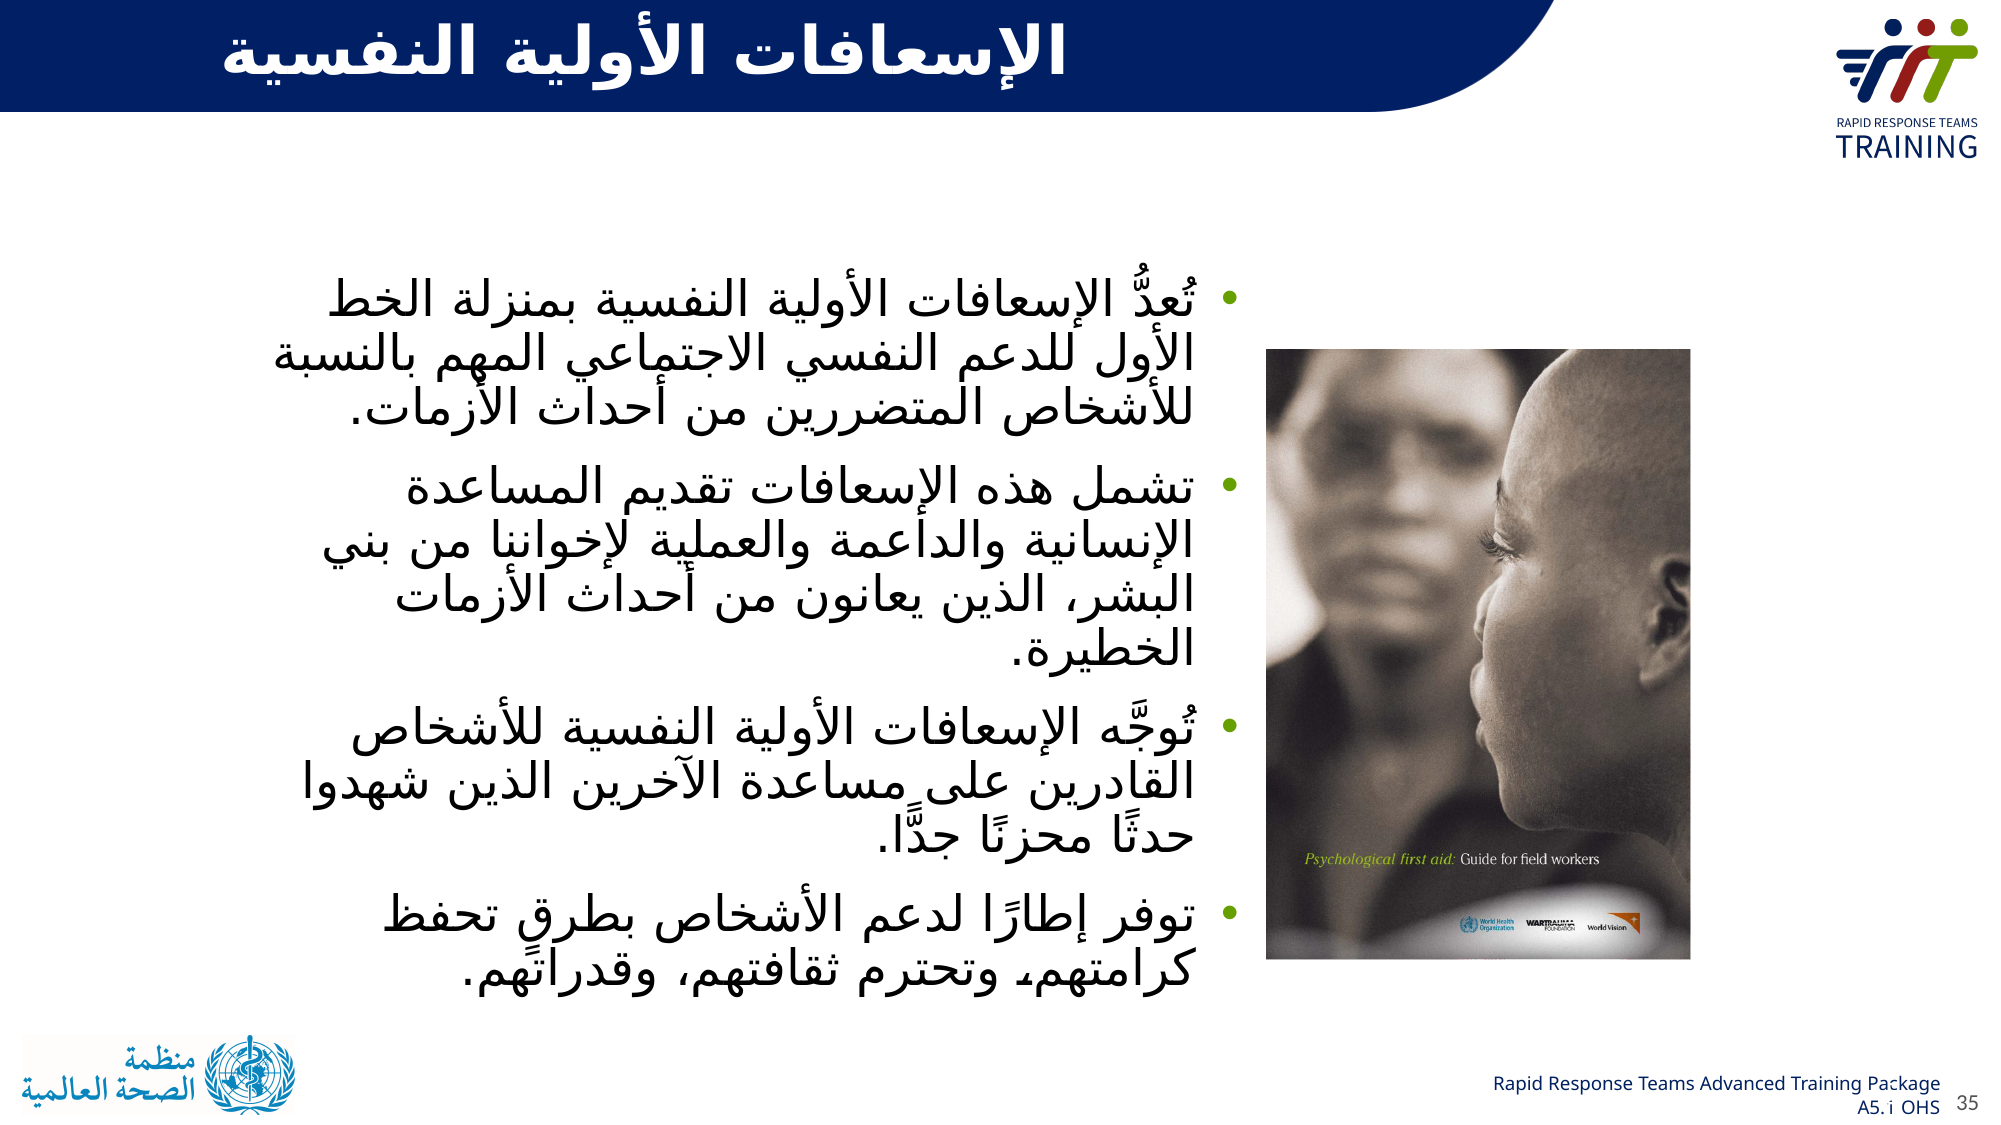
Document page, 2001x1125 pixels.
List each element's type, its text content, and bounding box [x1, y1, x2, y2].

picture [1835, 19, 1978, 167]
list تُعدُّ الإسعافات الأولية النفسية بمنزلة الخط الأول للدعم النفسي الاجتماعي المهم بالنسبة للأشخاص المتضررين من أحداث الأزمات. تشمل هذه الإسعافات تقديم المساعدة الإنسانية والداعمة والعملية لإخواننا من بني البشر، الذين يعانون من أحداث الأزمات الخطيرة. تُوجَّه الإسعافات الأولية النفسية للأشخاص القادرين على مساعدة الآخرين الذين شهدوا حدثًا محزنًا جدًّا. توفر إطارًا لدعم الأشخاص بطرقٍ تحفظ كرامتهم، وتحترم ثقافتهم، وقدراتهم. [219, 265, 1247, 1020]
picture [1266, 349, 1692, 960]
slide_number 35 [1882, 1037, 1930, 1092]
picture [252, 1050, 258, 1059]
picture [22, 1035, 295, 1115]
picture [0, 0, 1578, 112]
title الإسعافات الأولية النفسية [51, 0, 1078, 107]
